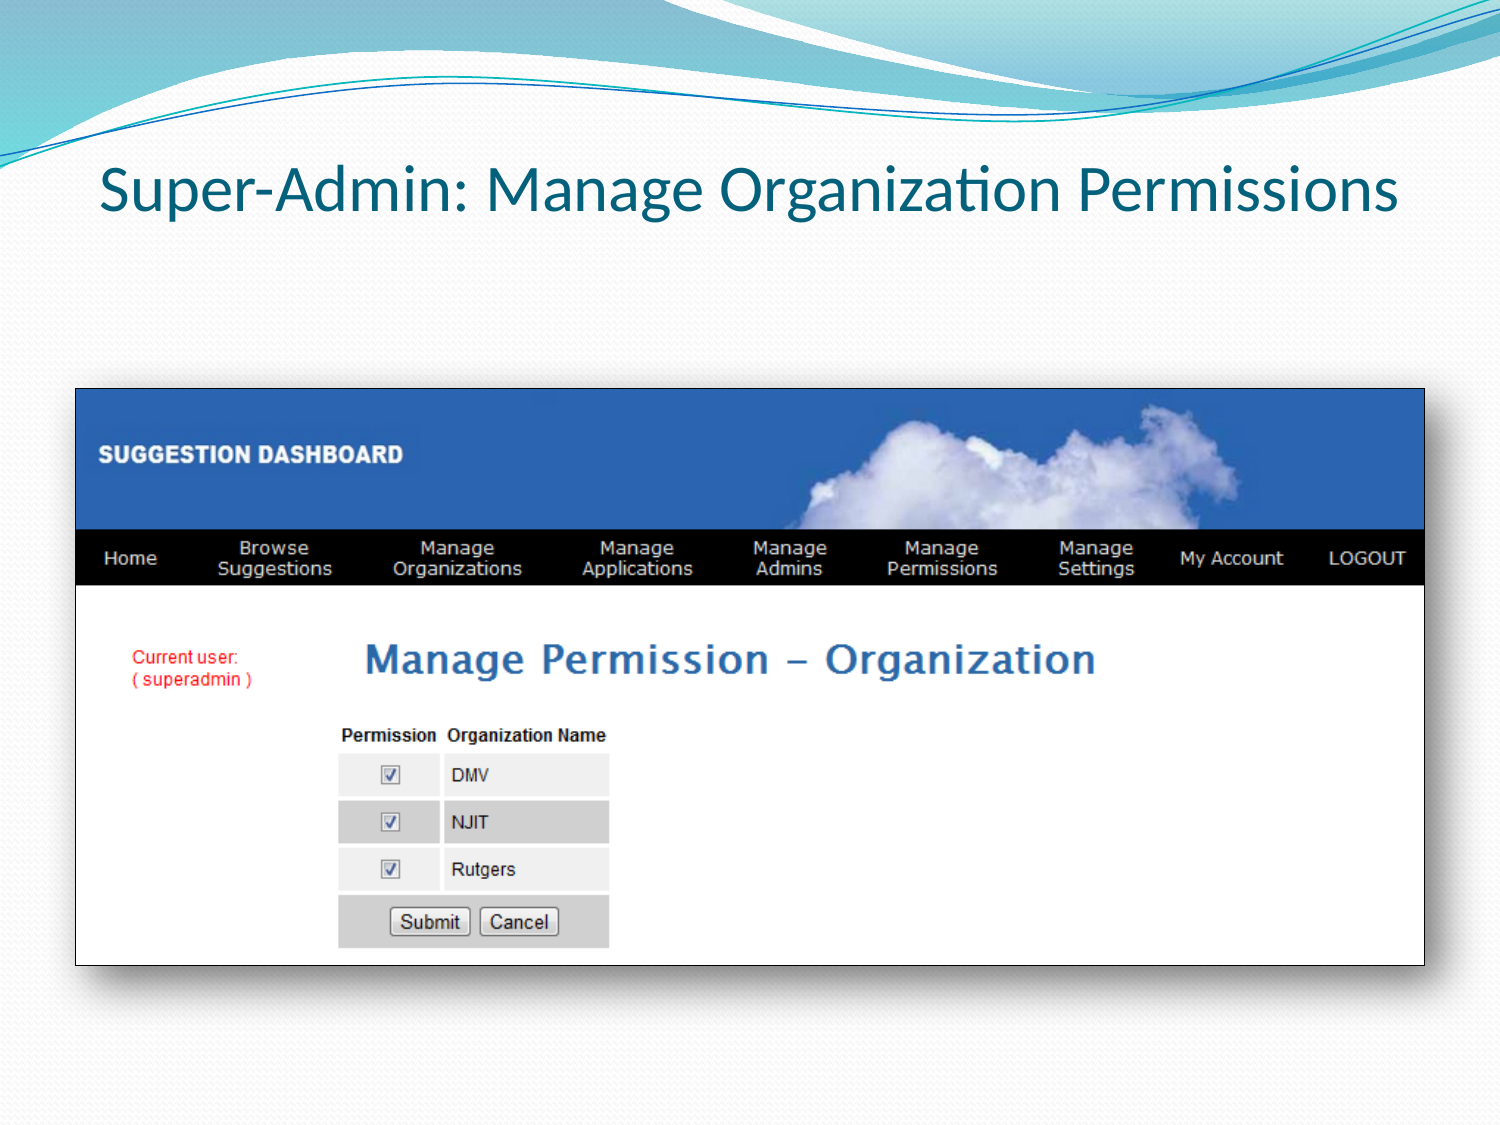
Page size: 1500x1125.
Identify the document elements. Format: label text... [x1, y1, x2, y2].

title Super-Admin: Manage Organization Permissions [75, 50, 1425, 225]
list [74, 388, 1426, 967]
